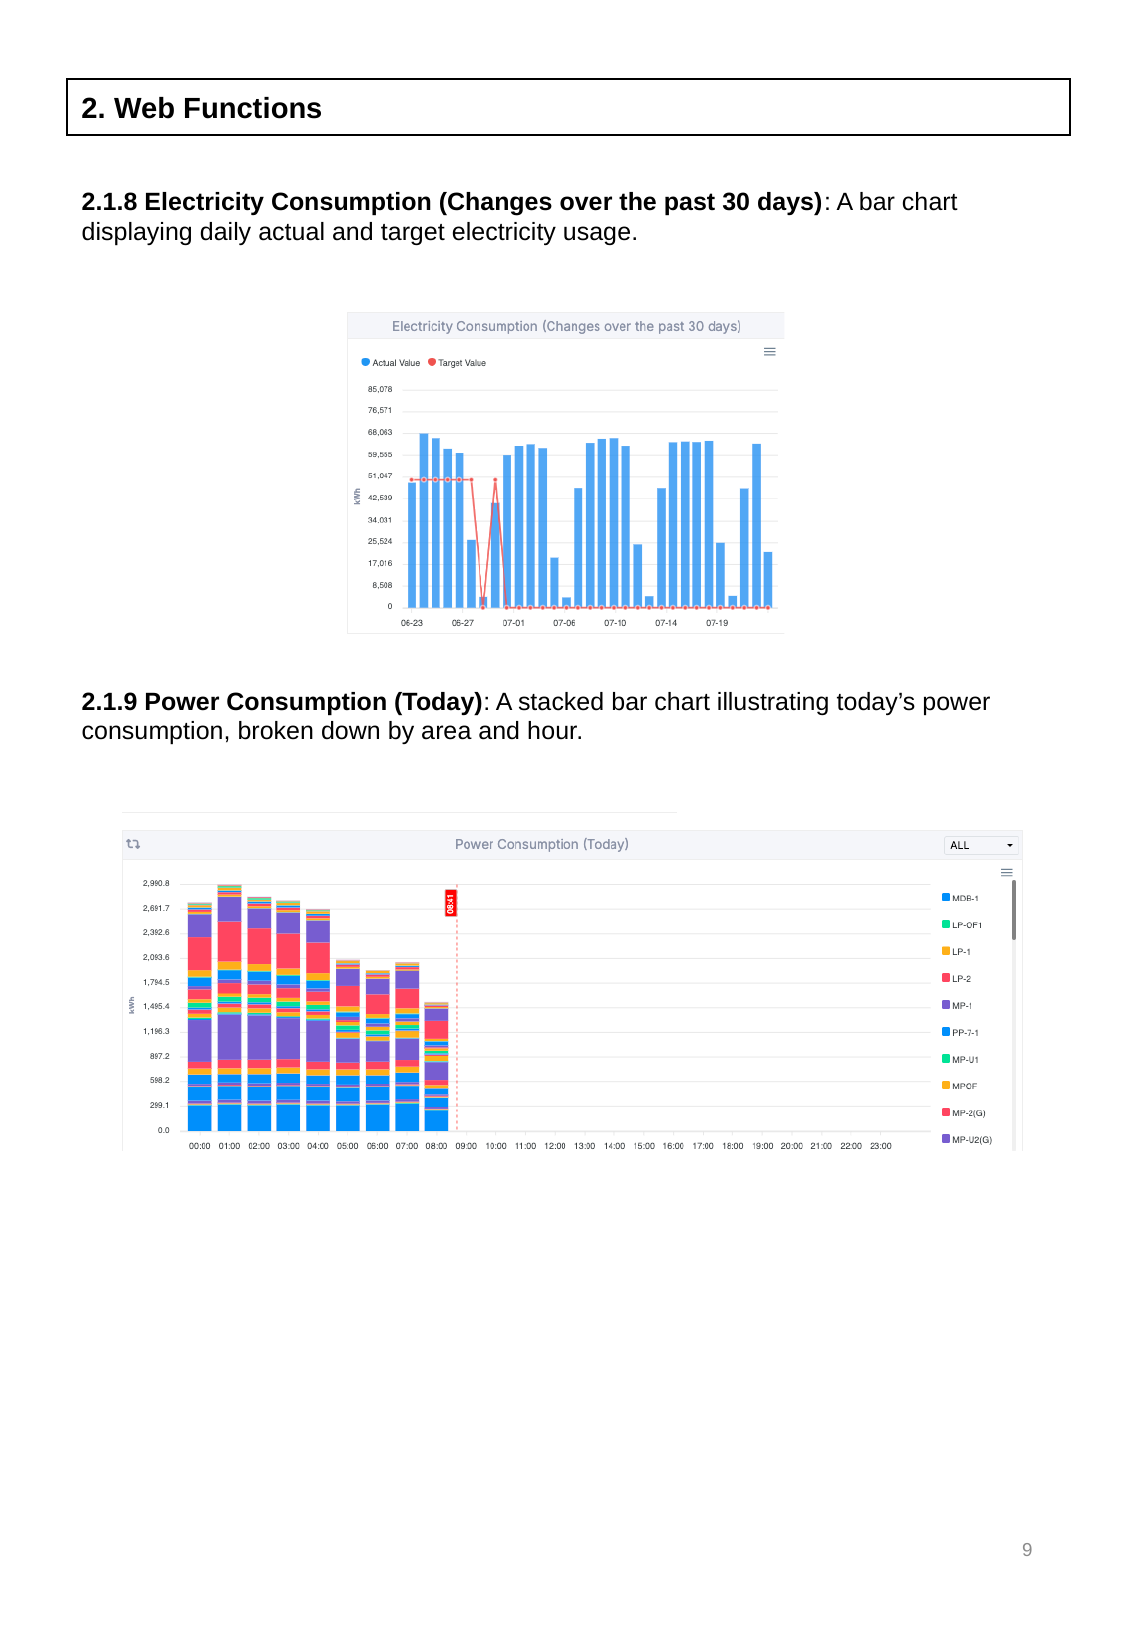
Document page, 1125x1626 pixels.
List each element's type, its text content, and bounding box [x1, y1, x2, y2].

picture [107, 812, 1029, 1151]
slide_number 9 [794, 1506, 1048, 1593]
text_box 2.1.8 Electricity Consumption (Changes over the past 30 days): A bar chart displaying daily actual and target electricity usage. [66, 177, 1071, 253]
picture [340, 299, 785, 638]
text_box 2. Web Functions [66, 78, 1071, 136]
text_box 2.1.9 Power Consumption (Today): A stacked bar chart illustrating today’s power consumption, broken down by area and hour. [66, 677, 1071, 753]
